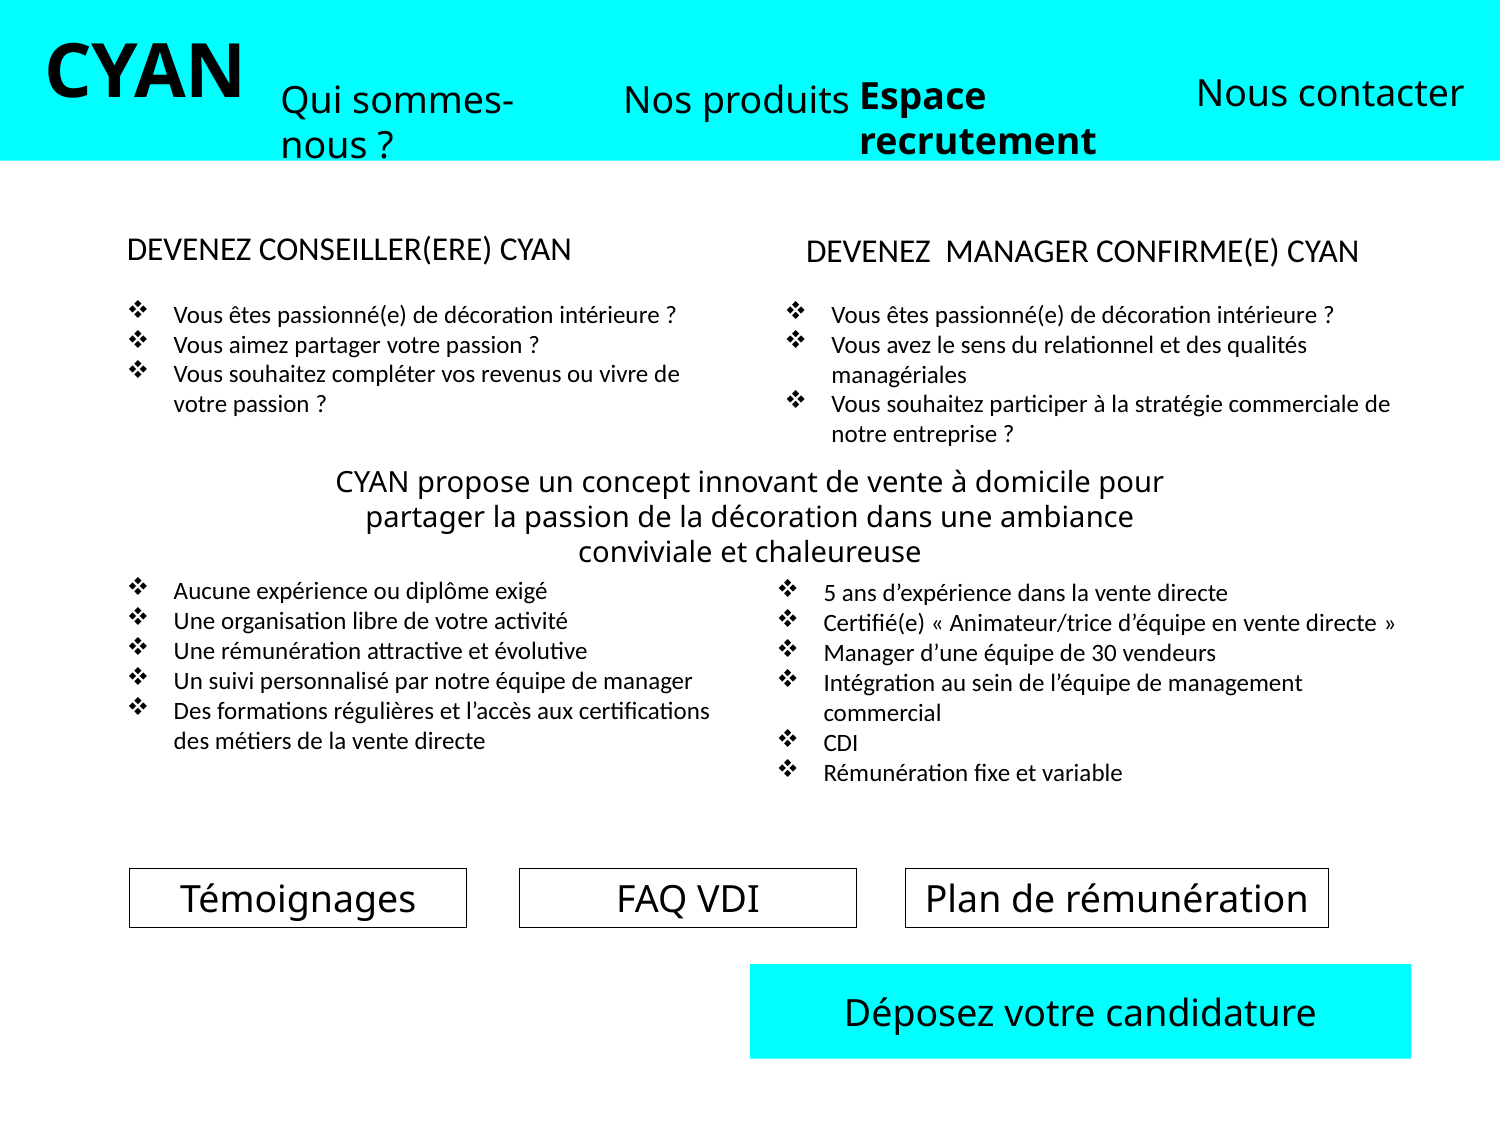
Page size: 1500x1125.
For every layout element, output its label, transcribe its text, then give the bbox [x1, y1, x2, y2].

text_box DEVENEZ MANAGER CONFIRME(E) CYAN [791, 221, 1387, 277]
text_box Qui sommes-nous ? [265, 68, 632, 174]
text_box Déposez votre candidature [748, 962, 1414, 1061]
text_box FAQ VDI [519, 868, 857, 928]
text_box Plan de rémunération [905, 868, 1329, 928]
text_box Nos produits [608, 68, 844, 129]
text_box DEVENEZ CONSEILLER(ERE) CYAN [112, 219, 654, 275]
text_box CYAN [29, 15, 266, 121]
text_box 5 ans d’expérience dans la vente directe Certifié(e) « Animateur/trice d’équipe en vente directe » Manager d’une équipe de 30 vendeurs Intégration au sein de l’équipe de management commercial CDI Rémunération fixe et variable [761, 569, 1436, 794]
text_box Vous êtes passionné(e) de décoration intérieure ? Vous avez le sens du relationnel et des qualités managériales Vous souhaitez participer à la stratégie commerciale de notre entreprise ? [769, 290, 1408, 456]
text_box [0, 0, 1500, 163]
text_box Nous contacter [1181, 62, 1500, 122]
text_box Témoignages [129, 868, 467, 928]
text_box Aucune expérience ou diplôme exigé Une organisation libre de votre activité Une rémunération attractive et évolutive Un suivi personnalisé par notre équipe de manager Des formations régulières et l’accès aux certifications des métiers de la vente directe [112, 567, 750, 762]
text_box Espace recrutement [844, 64, 1211, 170]
text_box CYAN propose un concept innovant de vente à domicile pour partager la passion de la décoration dans une ambiance conviviale et chaleureuse [292, 456, 1208, 576]
text_box Vous êtes passionné(e) de décoration intérieure ? Vous aimez partager votre passion ? Vous souhaitez compléter vos revenus ou vivre de votre passion ? [112, 290, 750, 426]
